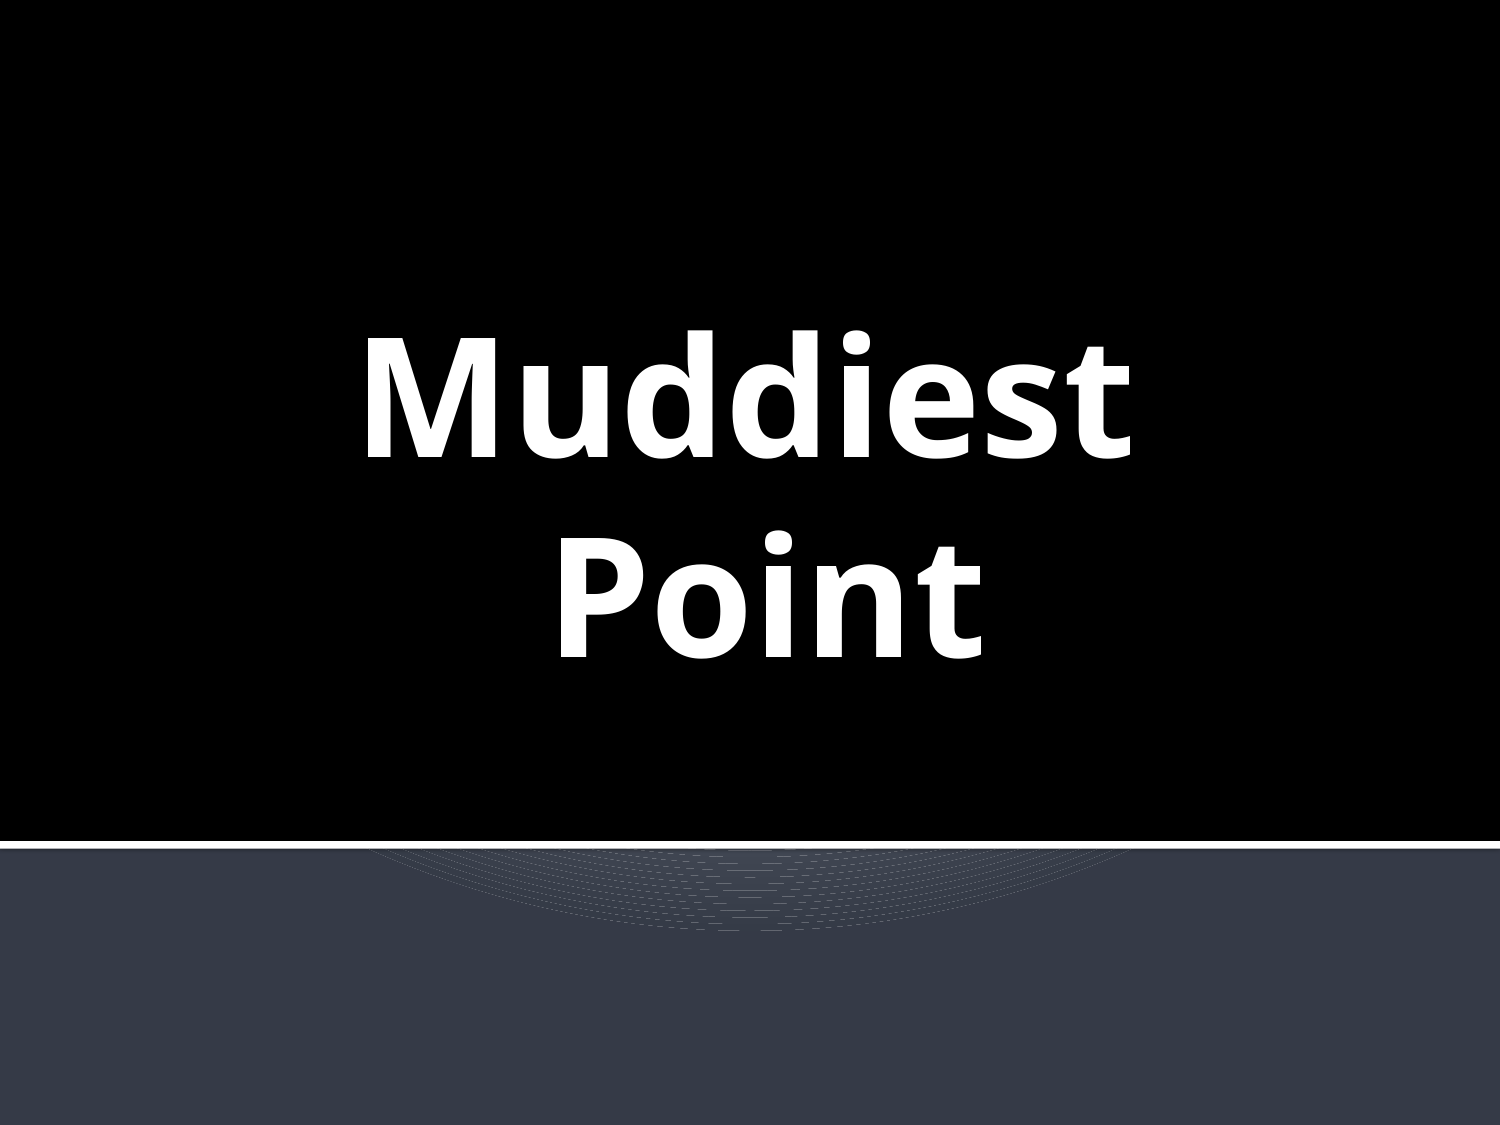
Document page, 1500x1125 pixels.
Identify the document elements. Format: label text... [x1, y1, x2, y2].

title Muddiest Point [100, 290, 1426, 566]
